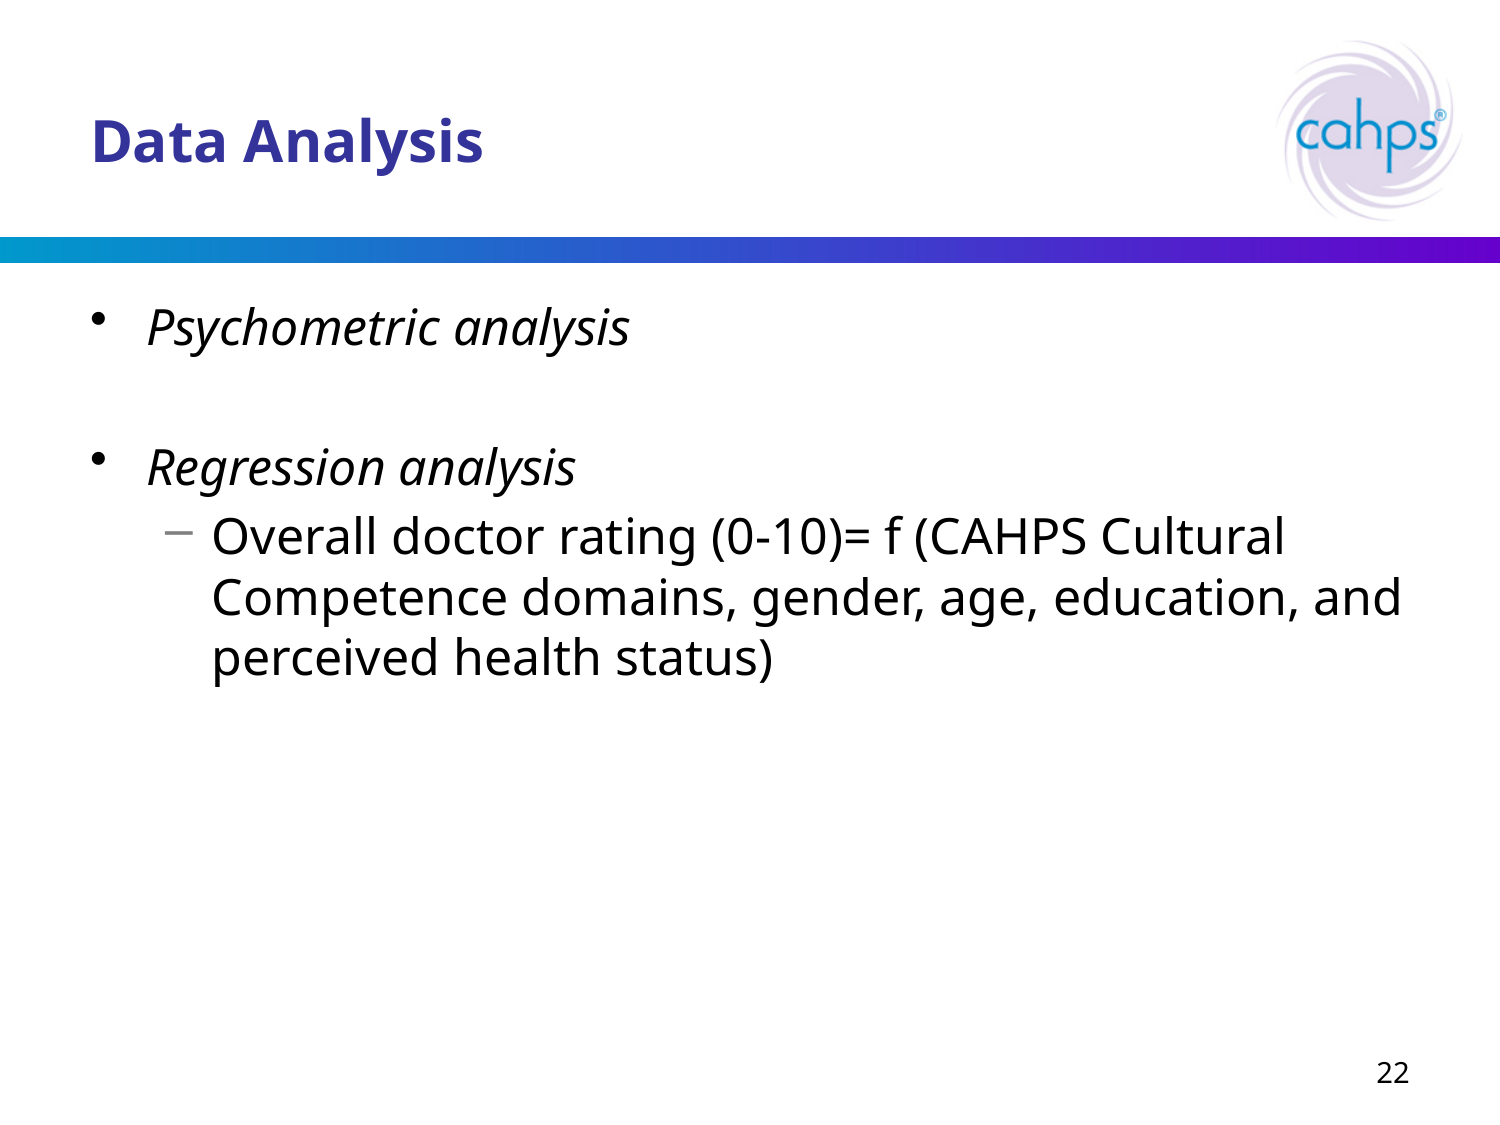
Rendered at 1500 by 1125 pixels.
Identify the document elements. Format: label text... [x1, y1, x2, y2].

title Data Analysis [75, 45, 1313, 233]
picture [1275, 37, 1463, 225]
list Psychometric analysis Regression analysis Overall doctor rating (0-10)= f (CAHPS Cultural Competence domains, gender, age, education, and perceived health status) [75, 287, 1425, 1005]
slide_number 22 [1074, 1046, 1426, 1125]
